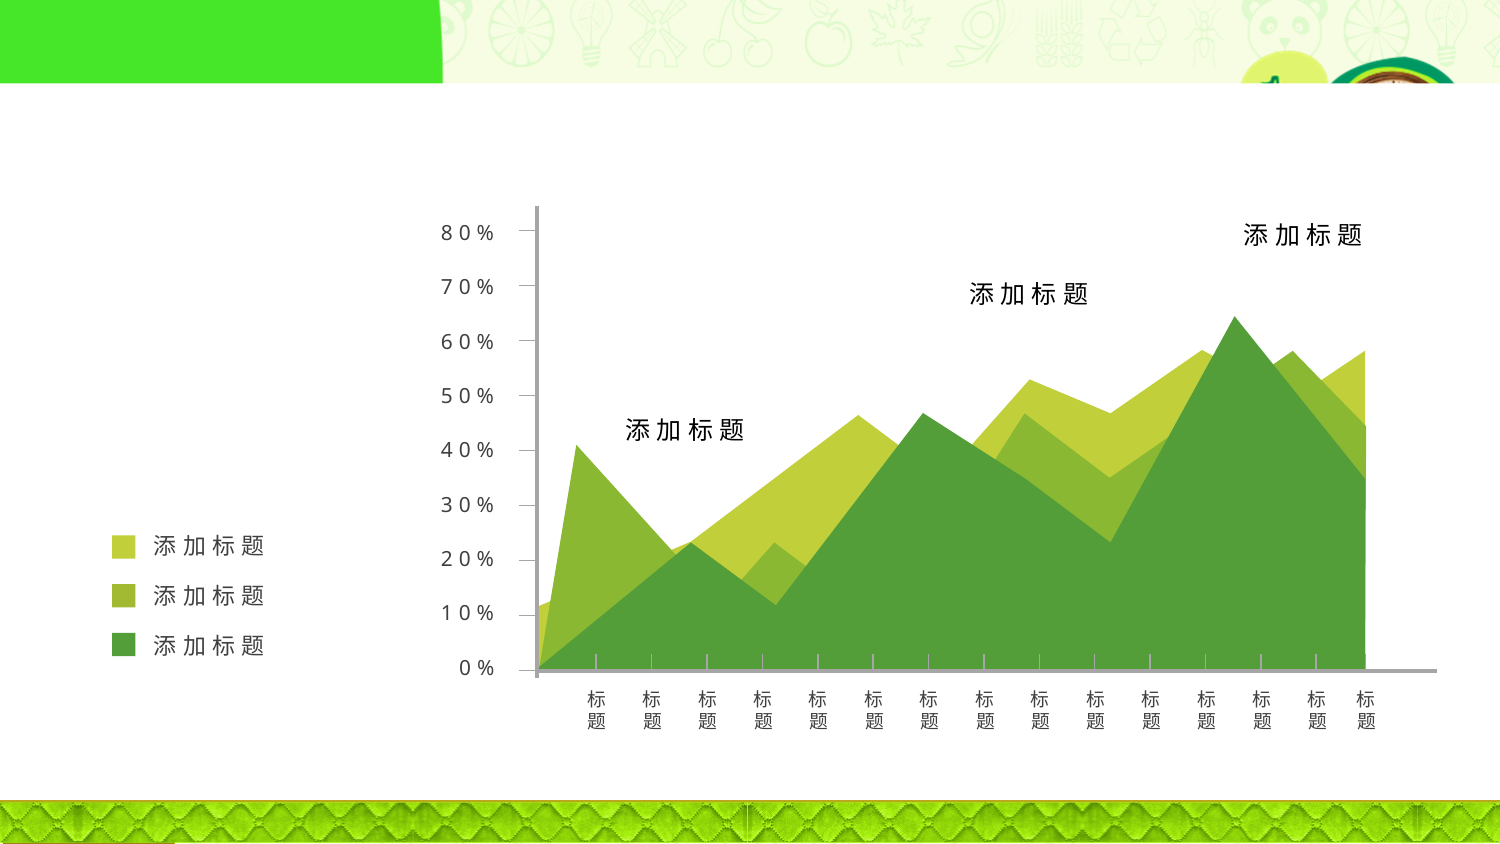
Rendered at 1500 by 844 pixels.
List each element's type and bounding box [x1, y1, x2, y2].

picture [0, 0, 1500, 83]
picture [0, 800, 1500, 844]
text_box [420, 206, 1437, 741]
text_box [112, 574, 284, 618]
text_box [112, 624, 284, 668]
text_box [112, 524, 284, 568]
